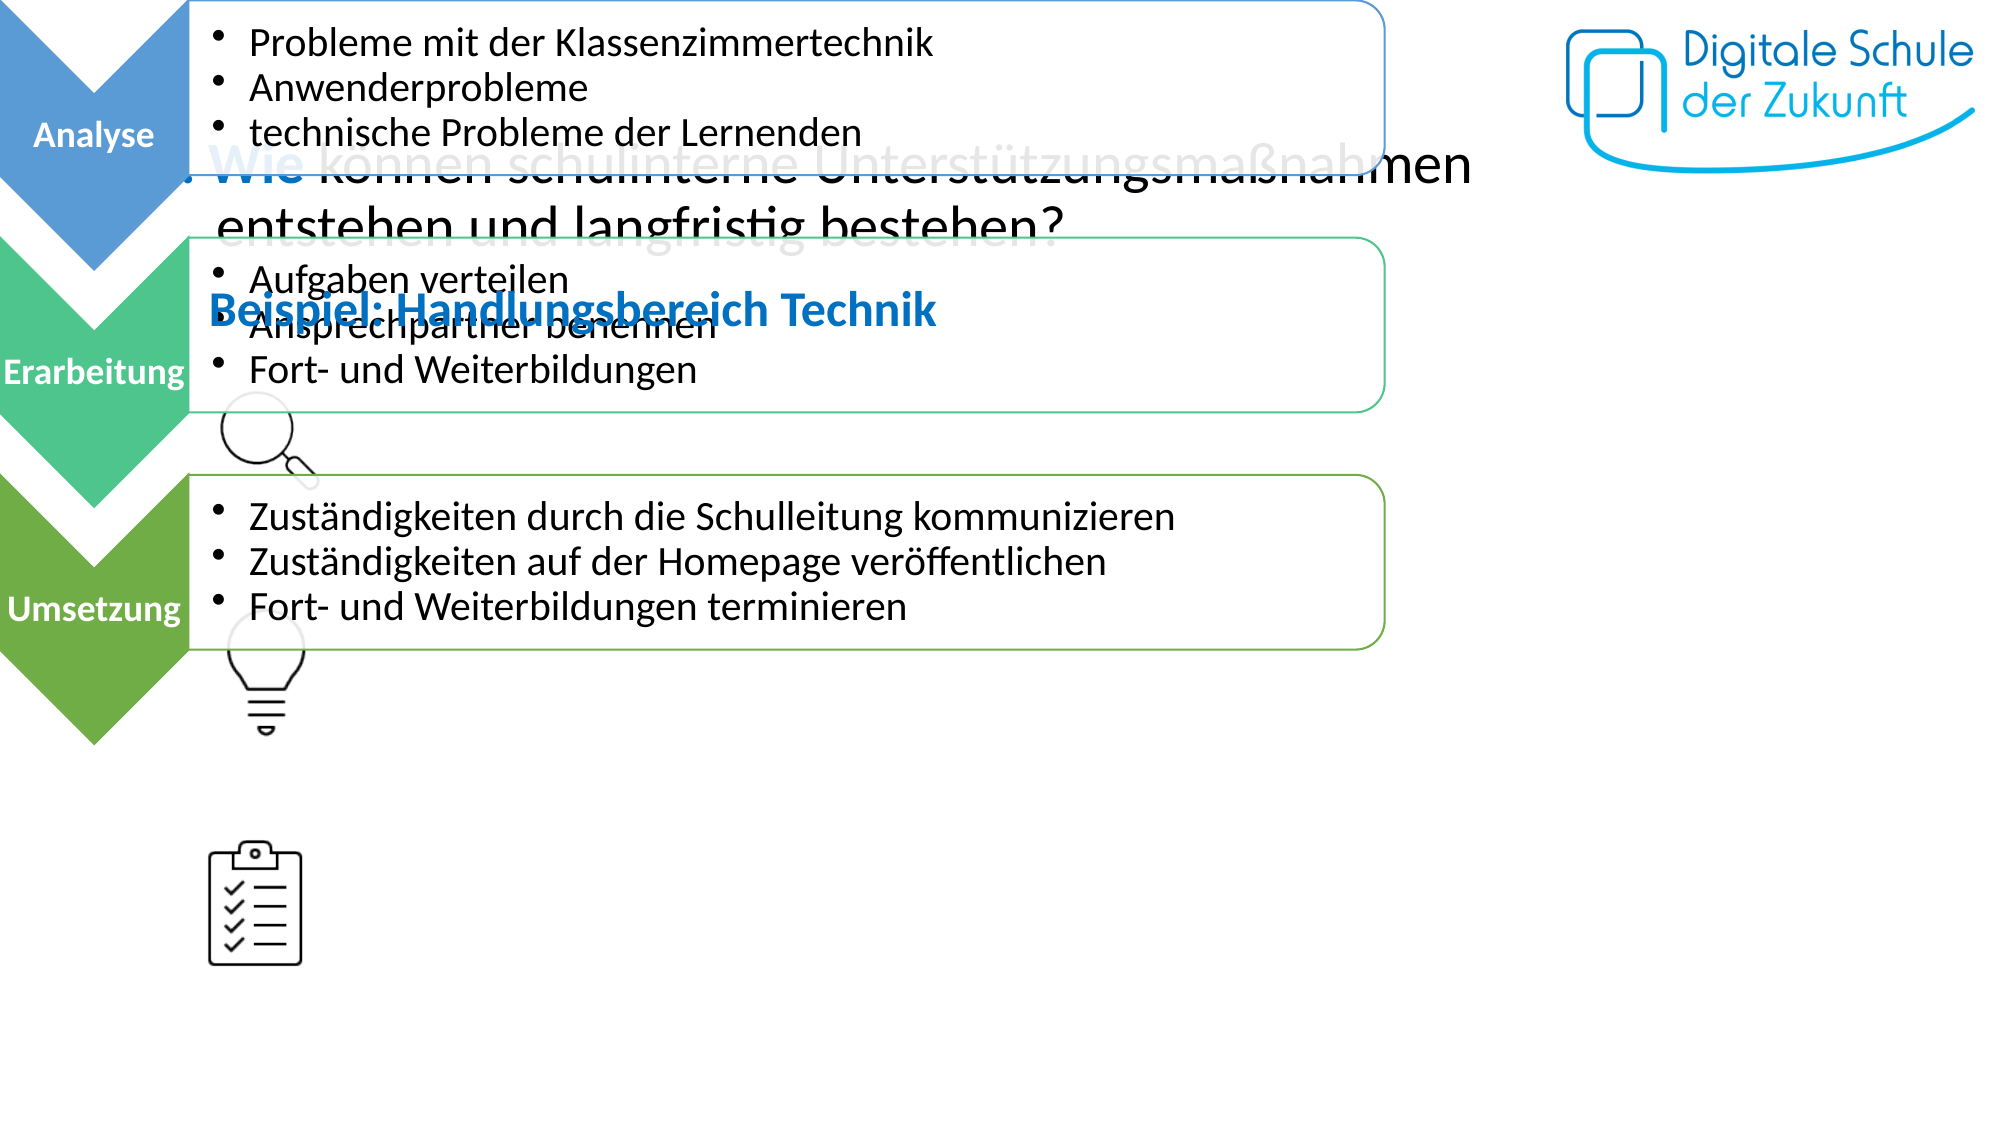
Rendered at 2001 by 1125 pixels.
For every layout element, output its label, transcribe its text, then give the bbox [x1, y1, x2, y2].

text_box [357, 366, 1743, 1112]
list 2. Wie können schulinterne Unterstützungsmaßnahmen entstehen und langfristig bestehen? [135, 125, 1535, 323]
picture [1534, 0, 2000, 202]
picture [191, 597, 342, 748]
picture [180, 828, 331, 979]
text_box Beispiel: Handlungsbereich Technik [194, 268, 1169, 344]
picture [210, 380, 331, 501]
